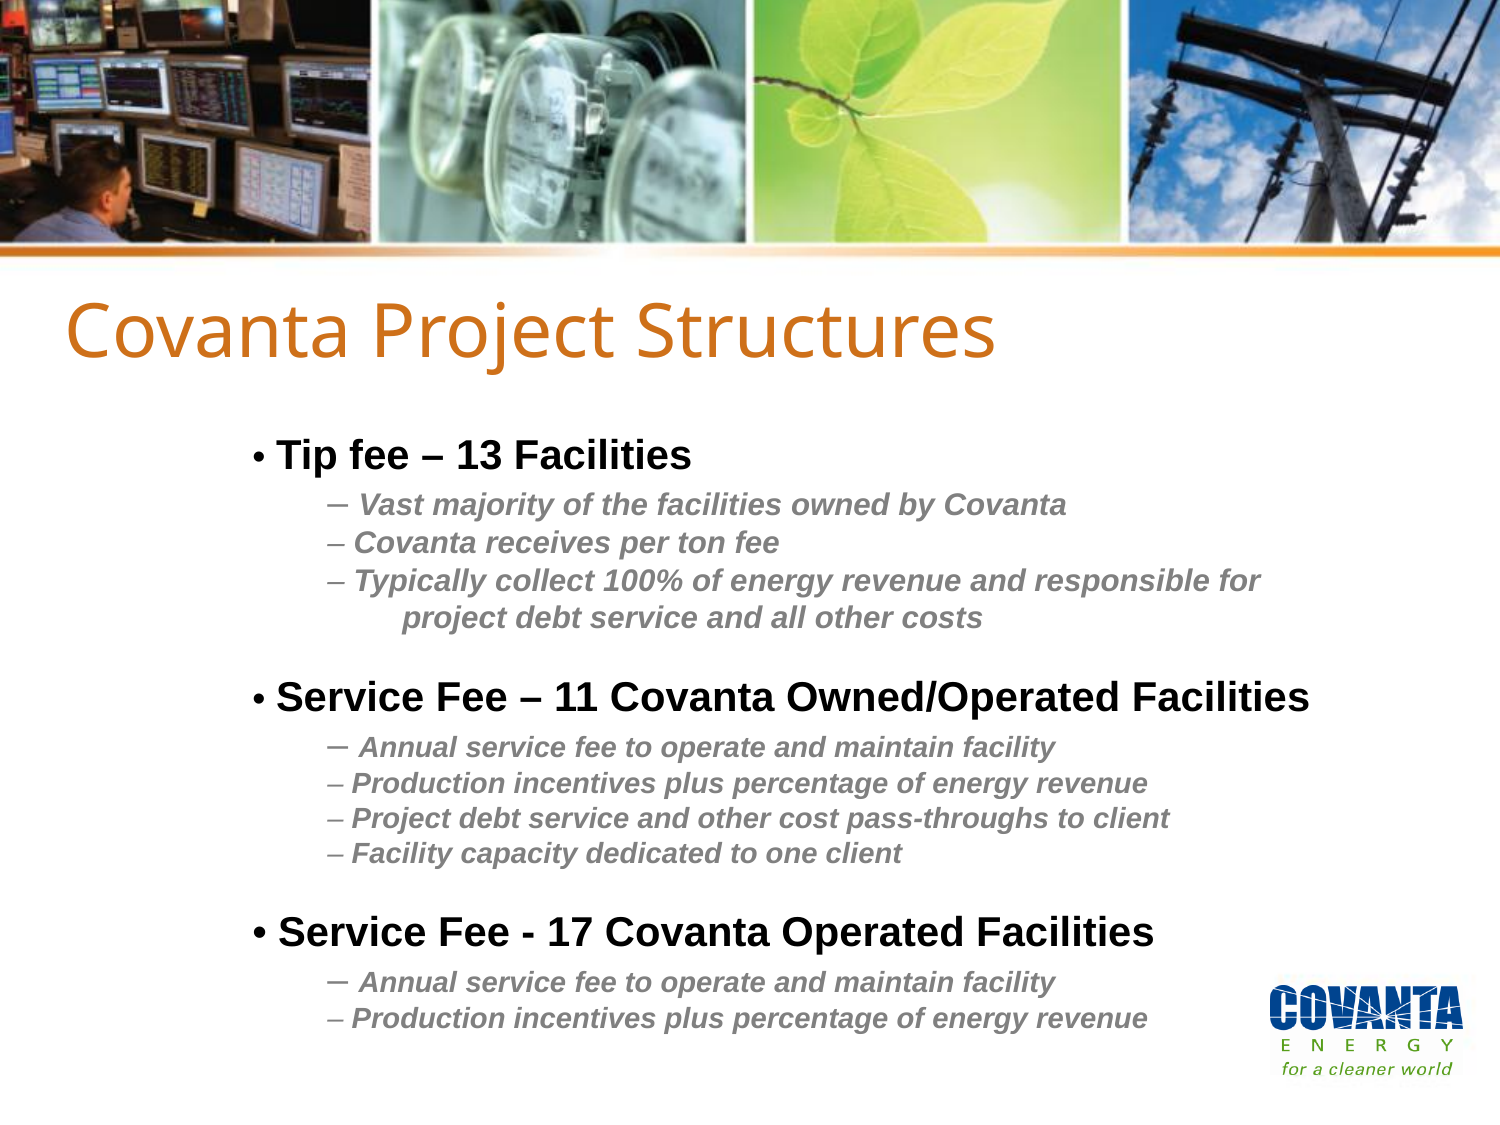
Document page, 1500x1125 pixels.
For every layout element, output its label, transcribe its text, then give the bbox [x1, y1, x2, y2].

text_box • Tip fee – 13 Facilities – Vast majority of the facilities owned by Covanta – Covanta receives per ton fee – Typically collect 100% of energy revenue and responsible for project debt service and all other costs • Service Fee – 11 Covanta Owned/Operated Facilities – Annual service fee to operate and maintain facility – Production incentives plus percentage of energy revenue – Project debt service and other cost pass-throughs to client – Facility capacity dedicated to one client • Service Fee - 17 Covanta Operated Facilities – Annual service fee to operate and maintain facility – Production incentives plus percentage of energy revenue [162, 375, 1438, 1042]
picture [0, 0, 1500, 1125]
title Covanta Project Structures [50, 275, 1400, 400]
